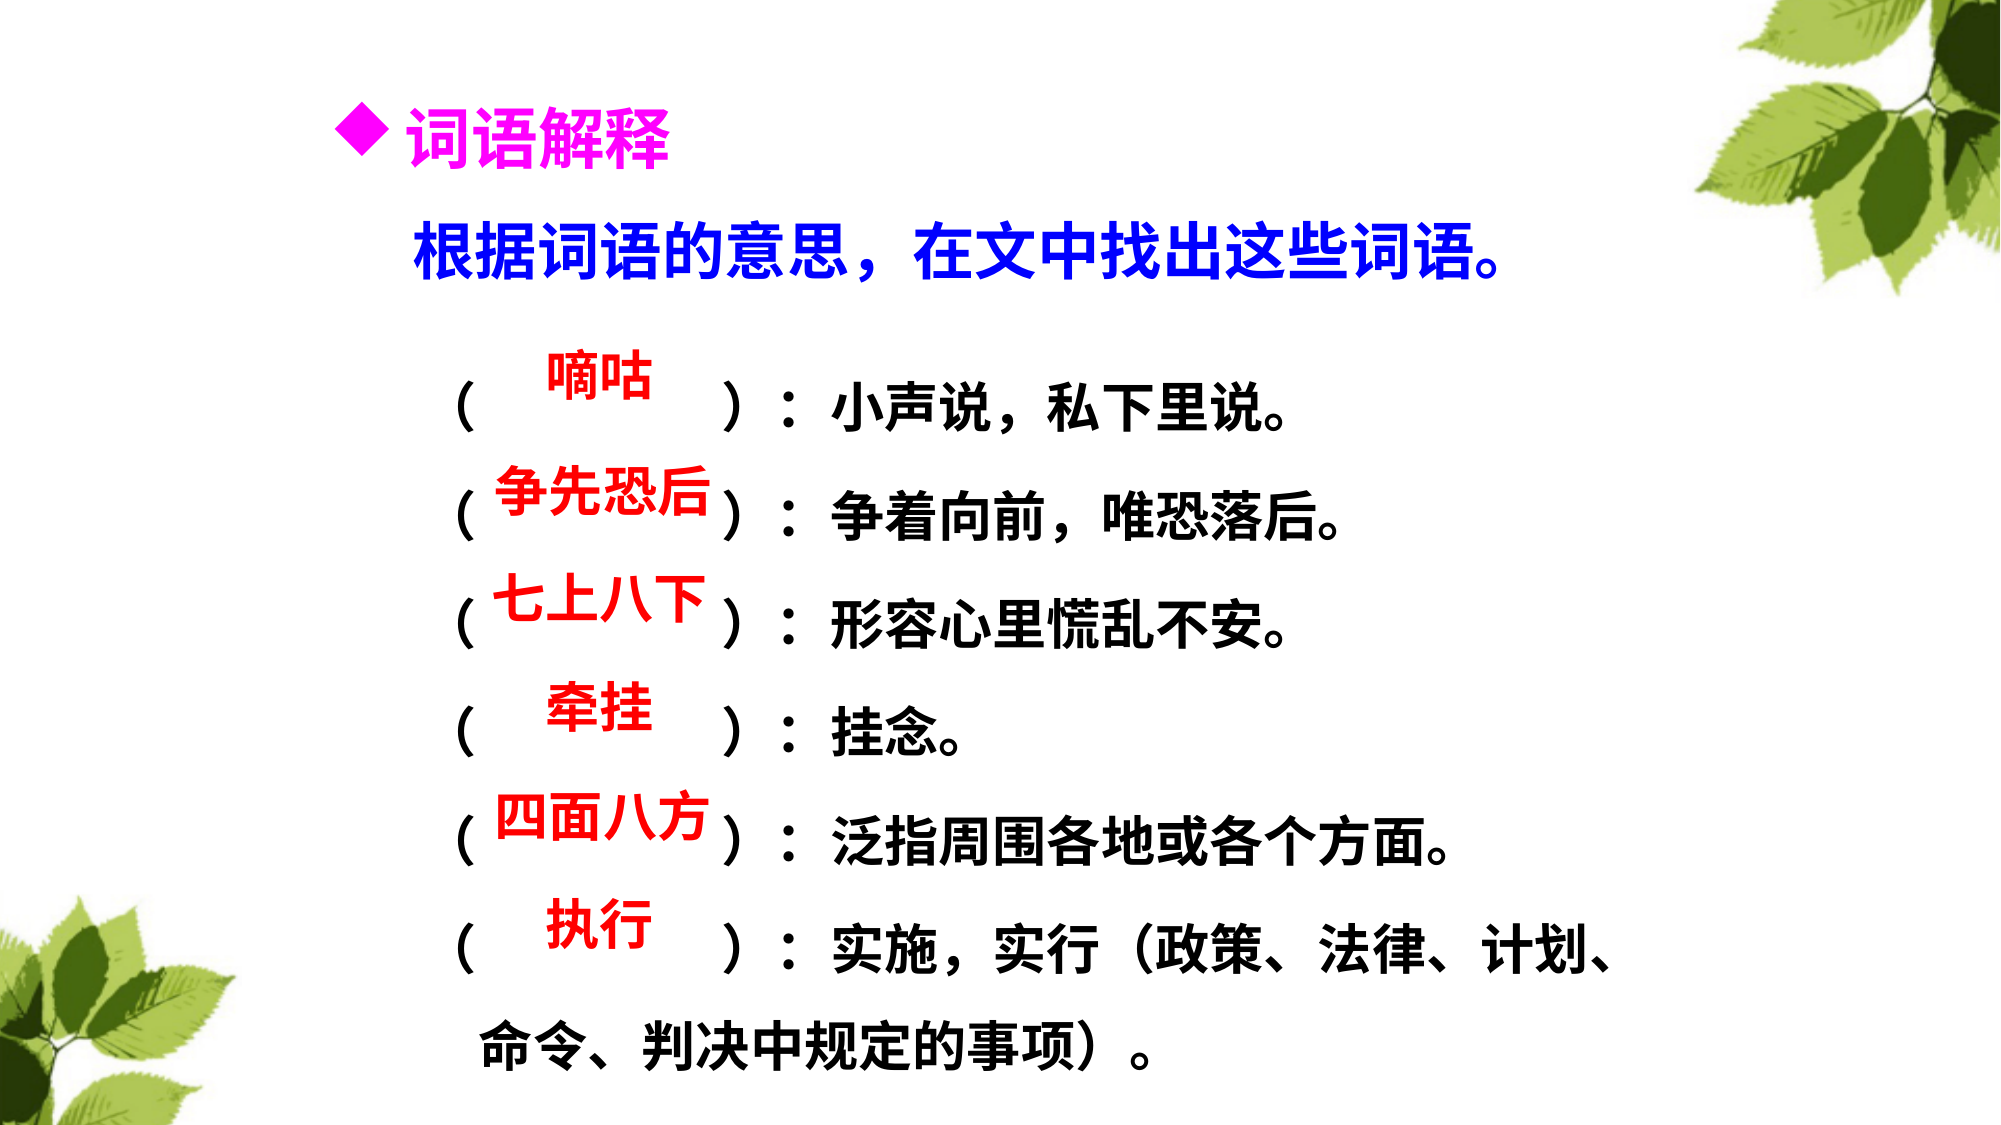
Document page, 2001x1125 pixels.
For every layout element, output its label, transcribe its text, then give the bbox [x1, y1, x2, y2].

picture [1687, 0, 2001, 303]
text_box 词语解释 [314, 89, 800, 185]
text_box 根据词语的意思，在文中找出这些词语。 [397, 204, 1628, 358]
picture [0, 890, 242, 1125]
text_box （ ）：小声说，私下里说。 （ ）：争着向前，唯恐落后。 （ ）：形容心里慌乱不安。 （ ）：挂念。 （ ）：泛指周围各地或各个方面。 （ ）：实施，实行（政策、法律、计划、命令、判决中规定的事项）。 [407, 333, 1628, 1072]
text_box 争先恐后 [480, 449, 727, 530]
text_box 执行 [530, 882, 669, 963]
text_box 七上八下 [476, 557, 724, 637]
text_box 牵挂 [530, 666, 669, 746]
text_box 嘀咕 [530, 333, 669, 414]
text_box 四面八方 [480, 775, 727, 855]
